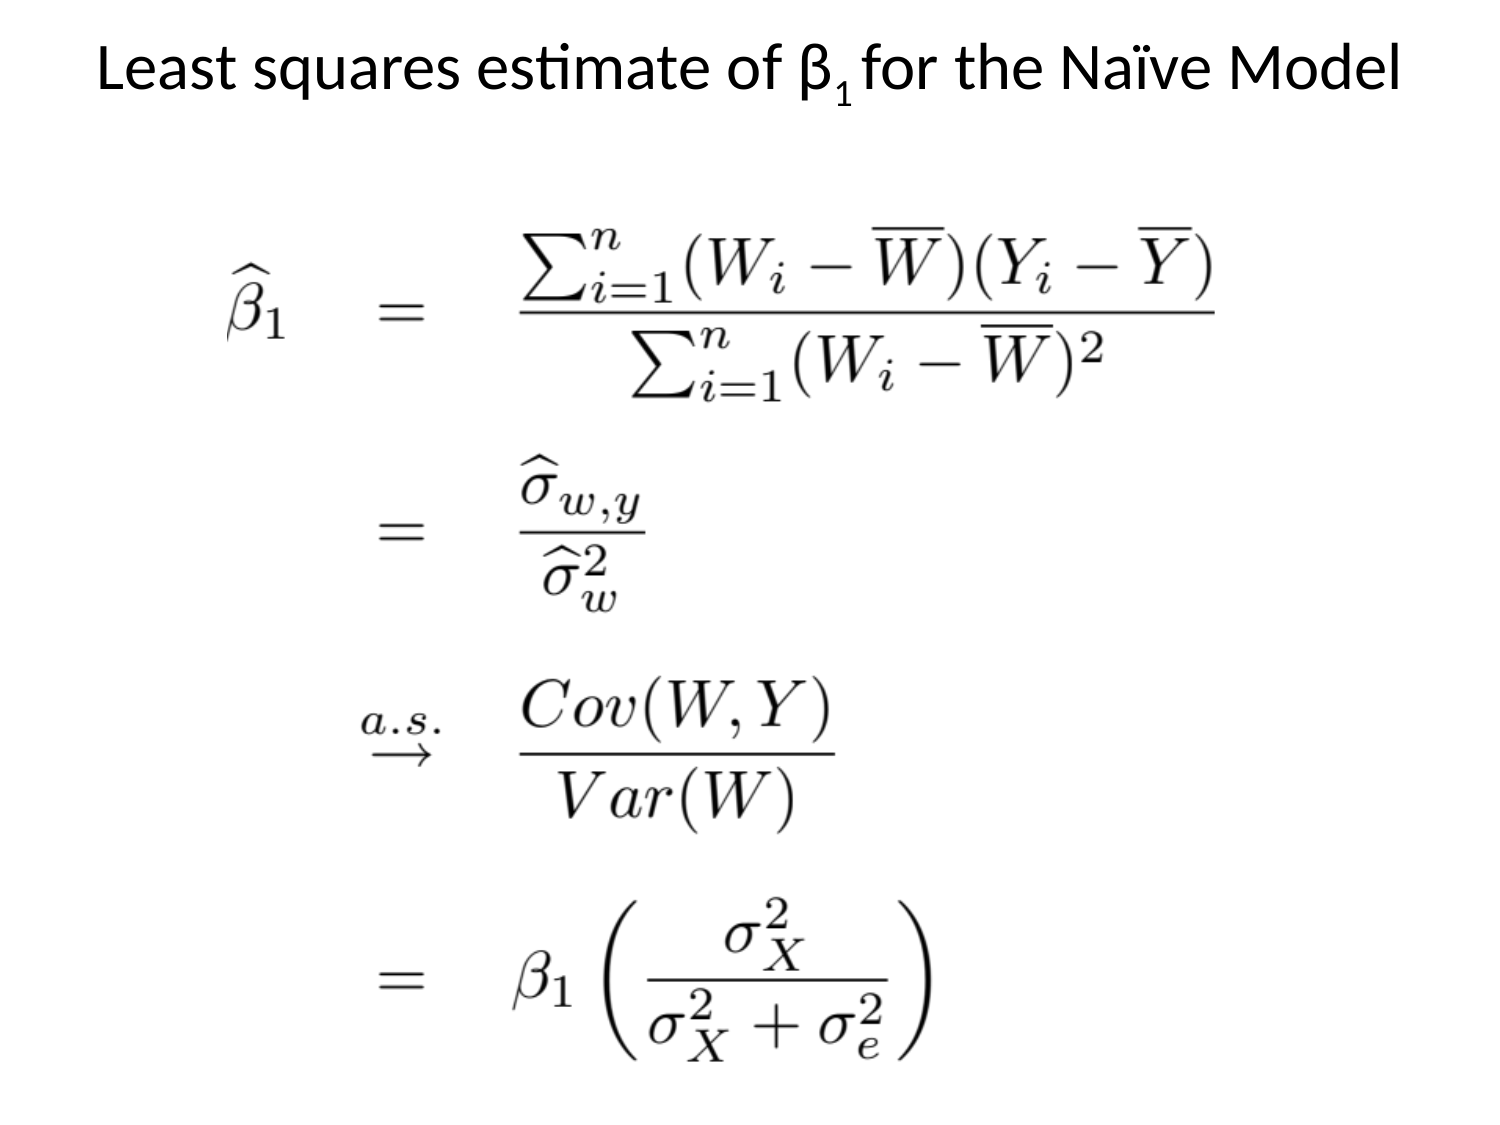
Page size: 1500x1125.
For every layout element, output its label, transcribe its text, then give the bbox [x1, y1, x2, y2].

picture [226, 226, 1215, 1062]
title Least squares estimate of β1 for the Naïve Model [75, 0, 1425, 138]
